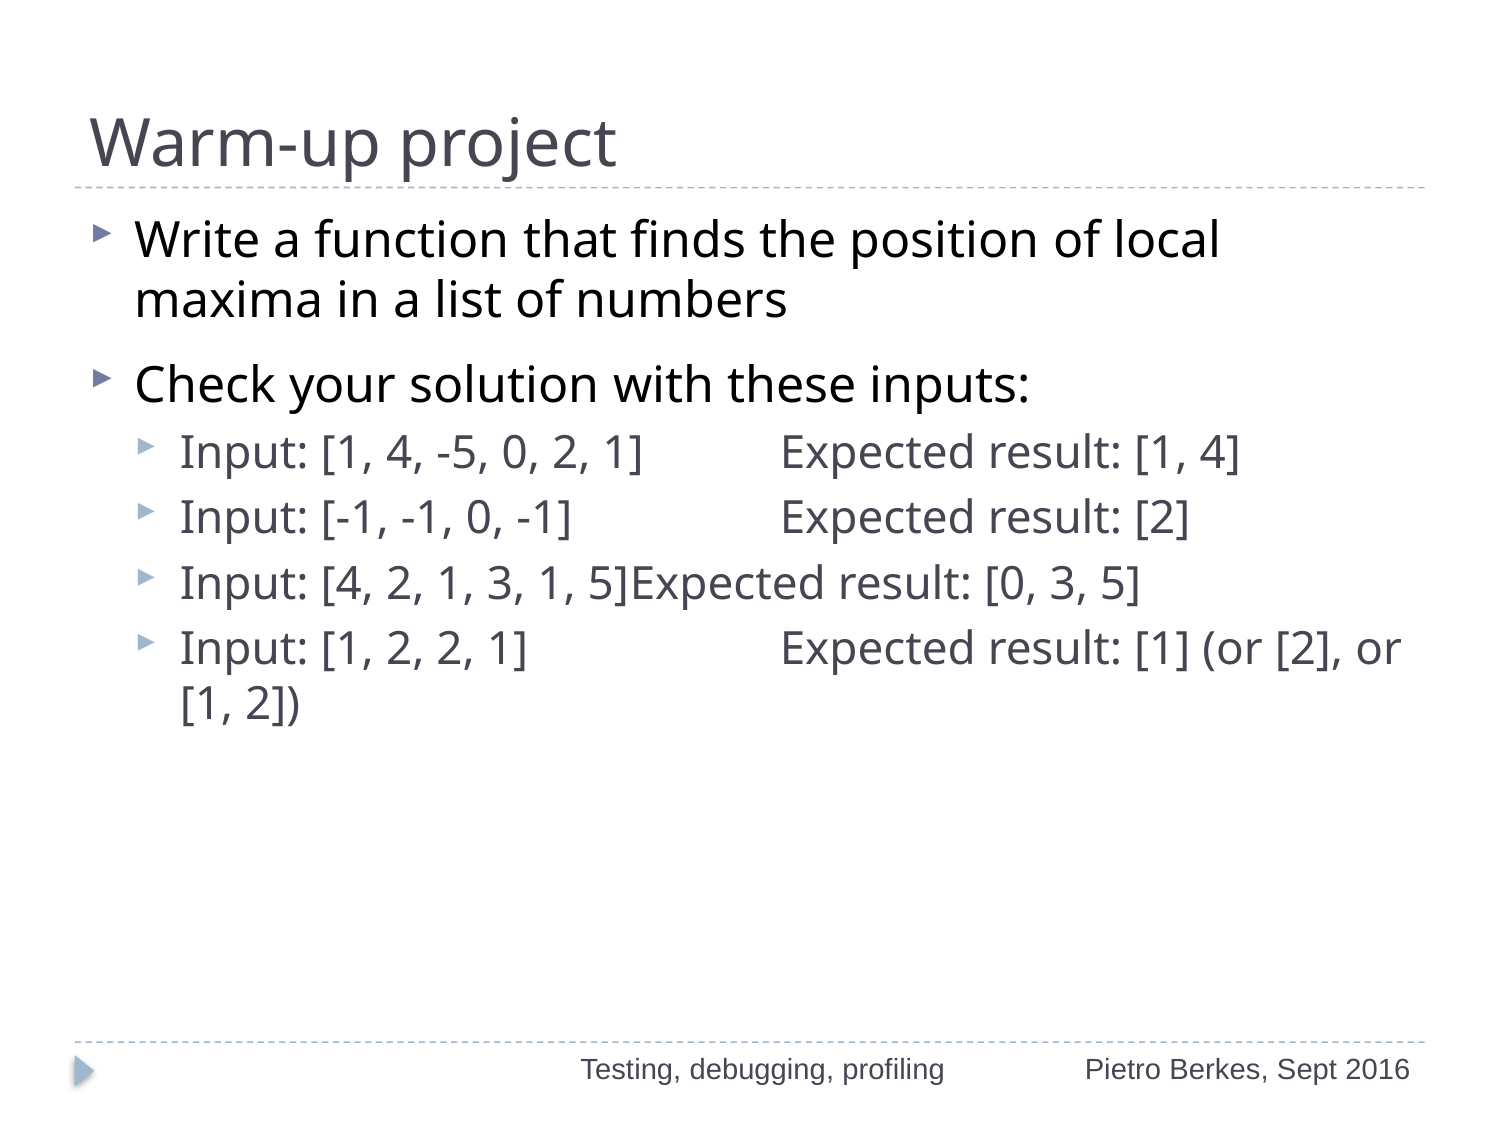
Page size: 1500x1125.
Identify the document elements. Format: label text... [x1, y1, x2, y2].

list Write a function that finds the position of local maxima in a list of numbers Check your solution with these inputs: Input: [1, 4, -5, 0, 2, 1] Expected result: [1, 4] Input: [-1, -1, 0, -1] Expected result: [2] Input: [4, 2, 1, 3, 1, 5] Expected result: [0, 3, 5] Input: [1, 2, 2, 1] Expected result: [1] (or [2], or [1, 2]) [75, 200, 1425, 1010]
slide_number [1051, 1042, 1426, 1103]
title Warm-up project [75, 24, 1425, 188]
footer Testing, debugging, profiling [475, 1042, 1051, 1103]
